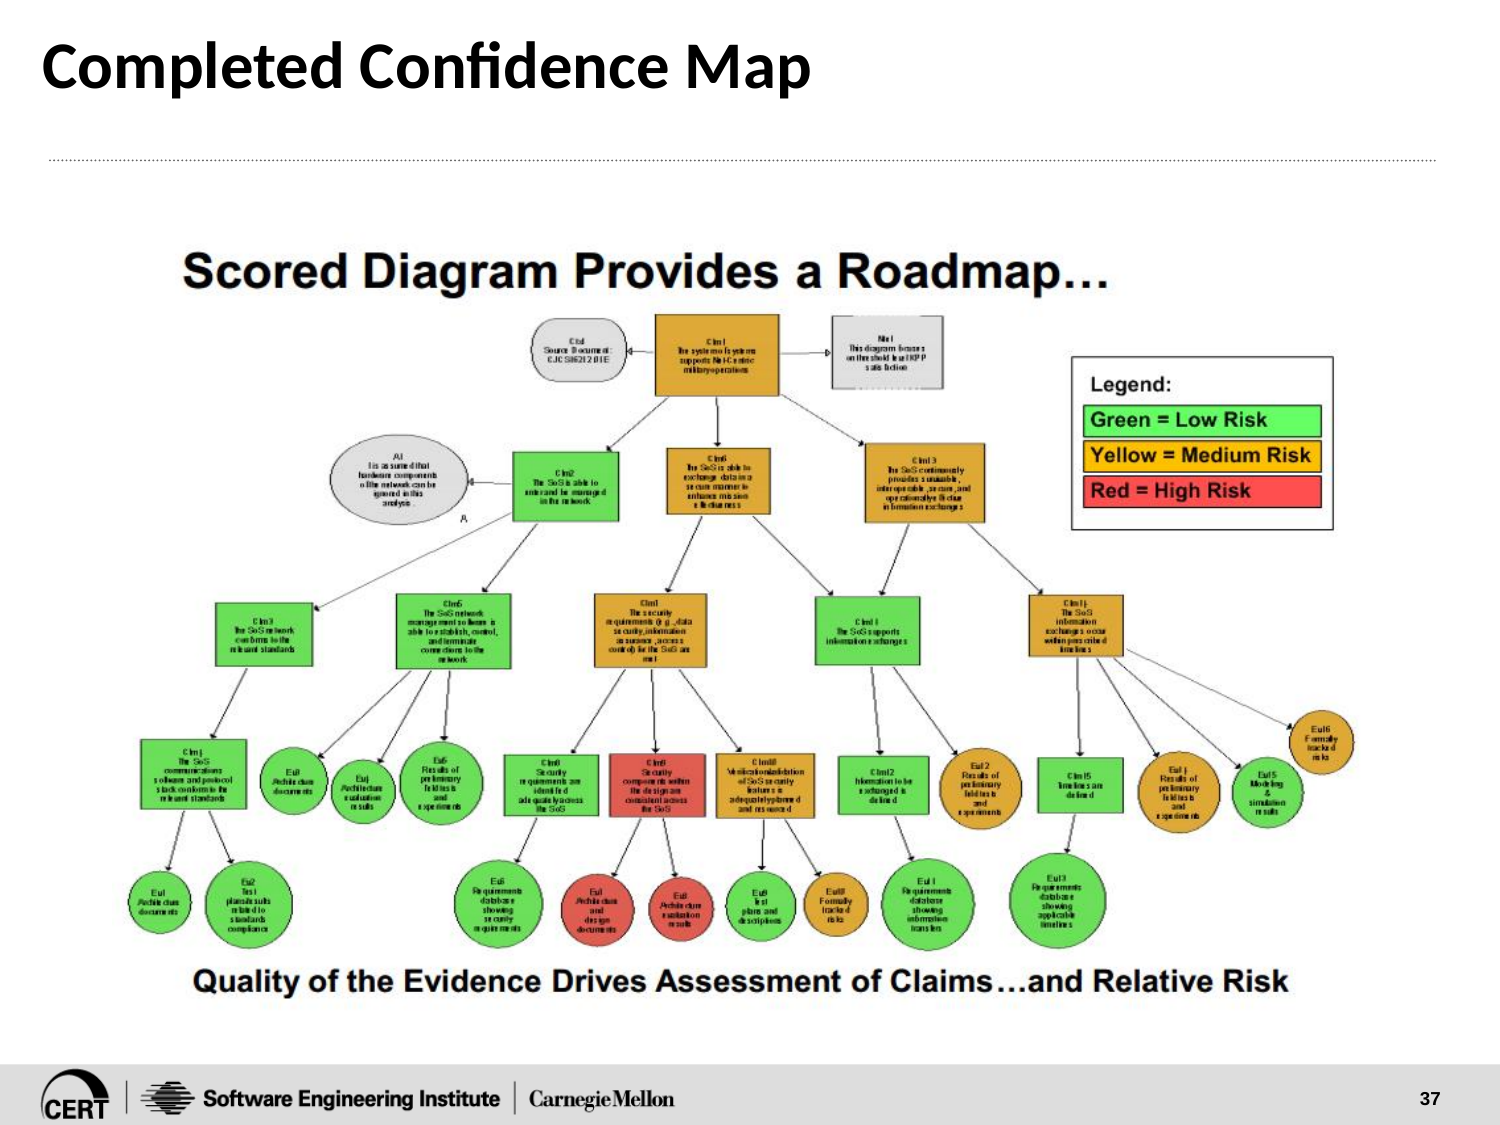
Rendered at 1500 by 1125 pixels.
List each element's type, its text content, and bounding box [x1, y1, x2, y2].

title Completed Confidence Map [42, 37, 1434, 155]
picture [24, 1065, 688, 1125]
picture [112, 212, 1376, 1013]
